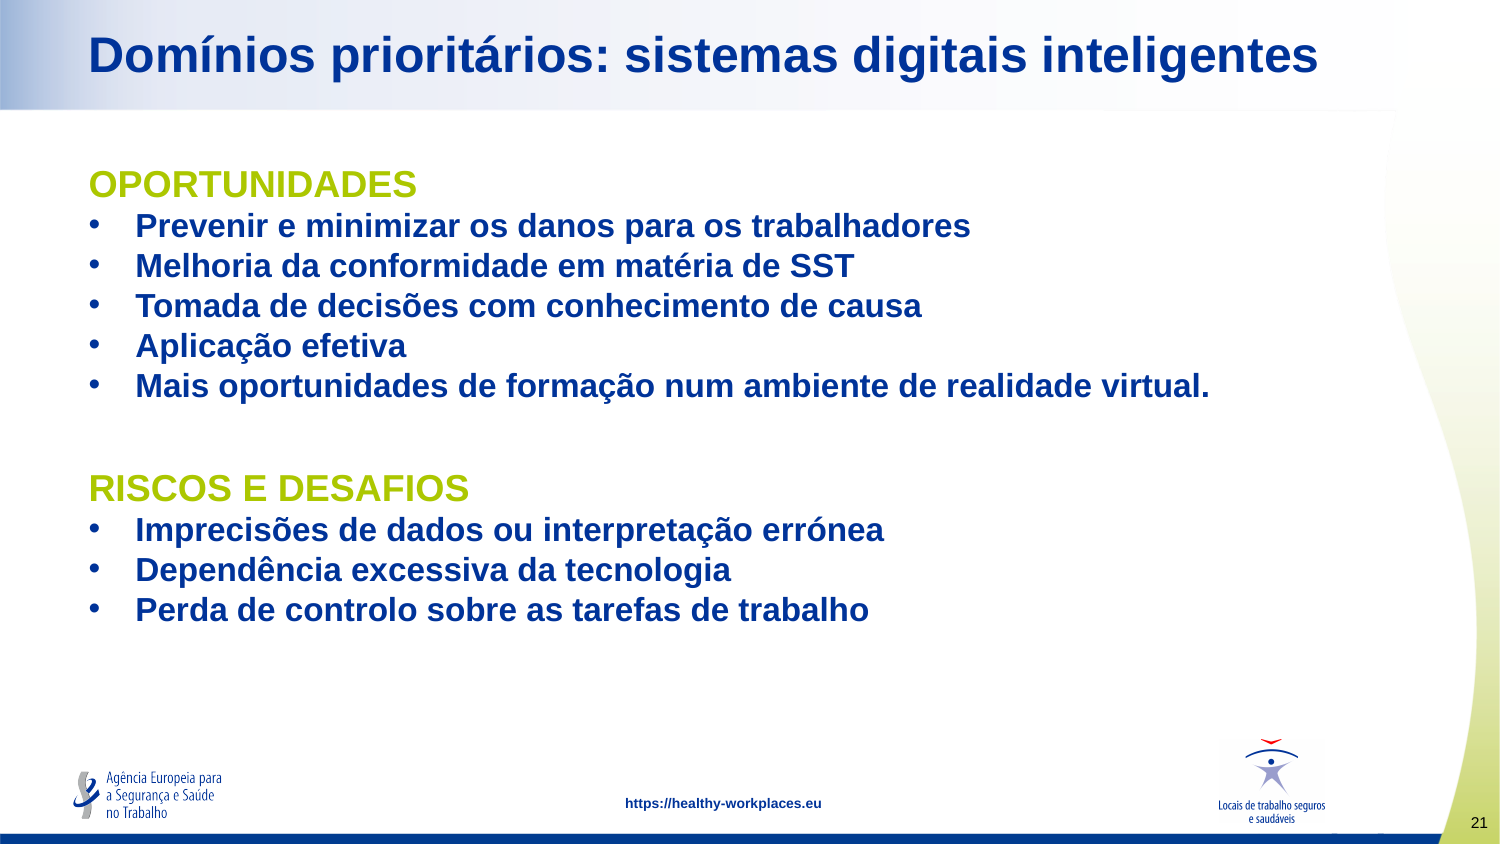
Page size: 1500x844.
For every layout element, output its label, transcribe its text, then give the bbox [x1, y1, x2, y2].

title Domínios prioritários: sistemas digitais inteligentes [73, 0, 1389, 131]
picture [0, 0, 1500, 844]
text_box OPORTUNIDADES Prevenir e minimizar os danos para os trabalhadores Melhoria da conformidade em matéria de SST Tomada de decisões com conhecimento de causa Aplicação efetiva Mais oportunidades de formação num ambiente de realidade virtual. RISCOS E DESAFIOS Imprecisões de dados ou interpretação errónea Dependência excessiva da tecnologia Perda de controlo sobre as tarefas de trabalho [73, 152, 1353, 636]
